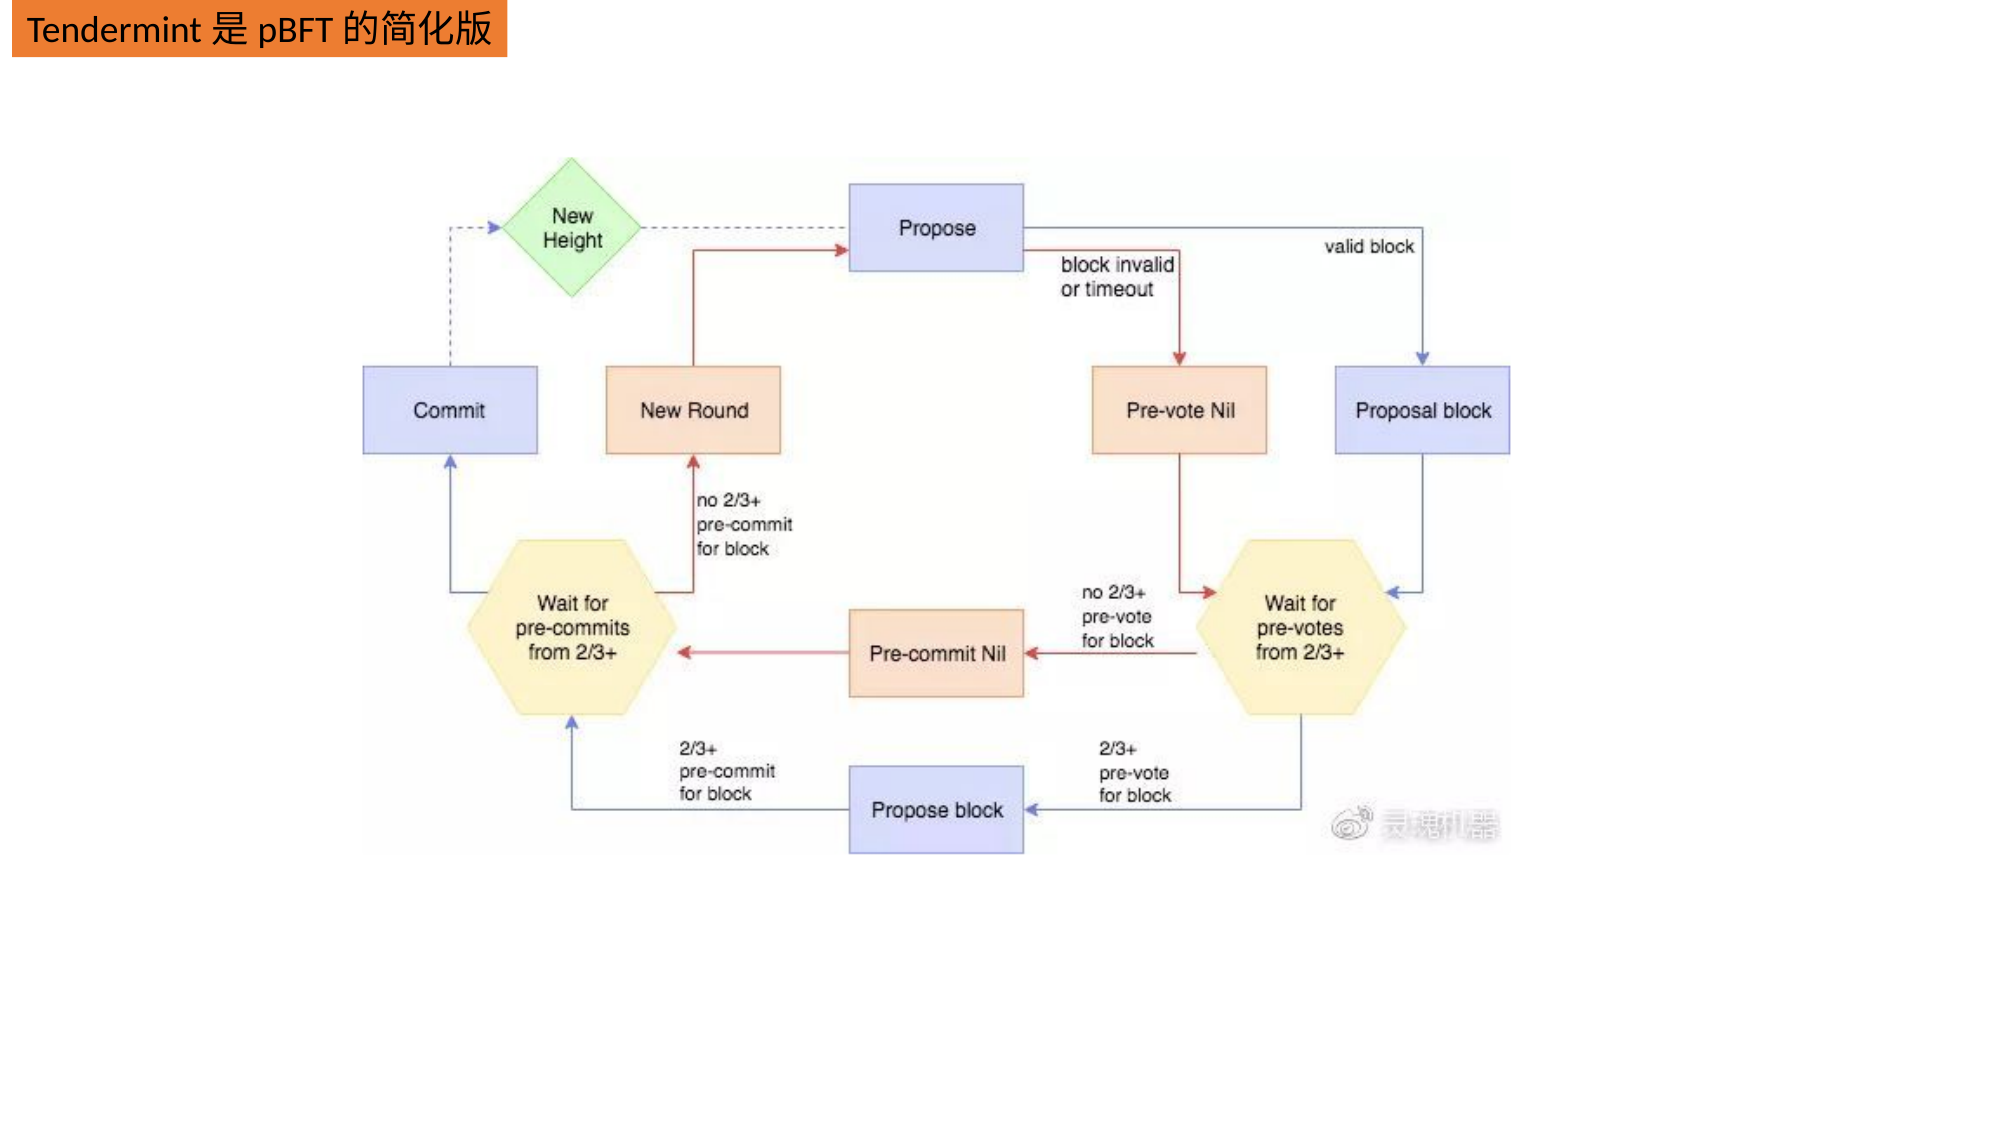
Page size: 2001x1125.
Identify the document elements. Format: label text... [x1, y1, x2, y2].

text_box Tendermint是pBFT的简化版 [12, 0, 508, 58]
picture [329, 149, 1535, 870]
